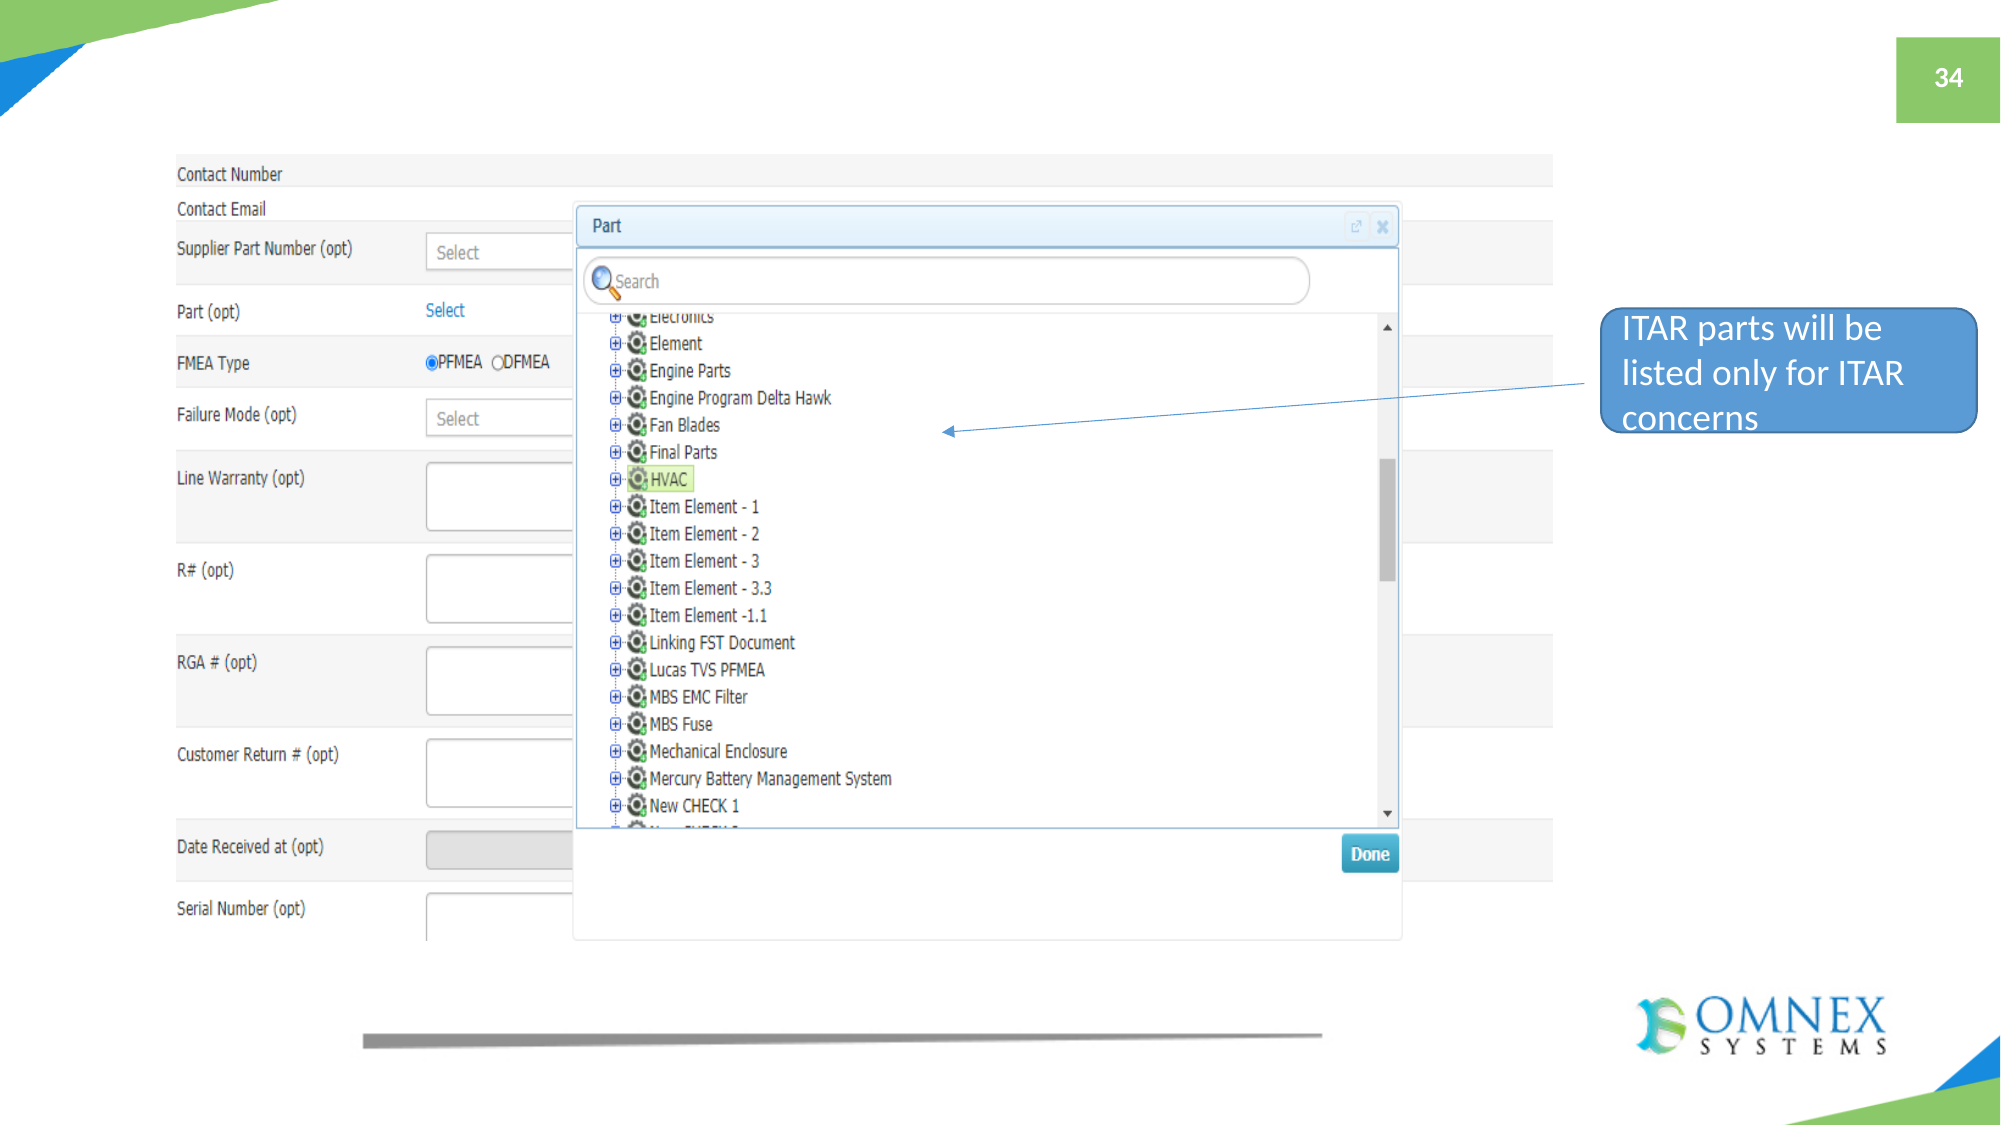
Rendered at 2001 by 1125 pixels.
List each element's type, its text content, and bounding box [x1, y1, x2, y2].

picture [0, 0, 283, 117]
slide_number 34 [1919, 46, 2000, 106]
picture [176, 154, 1553, 941]
text_box ITAR parts will be listed only for ITAR concerns [1600, 307, 1978, 434]
picture [1616, 978, 2001, 1125]
picture [349, 1013, 1354, 1062]
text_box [941, 383, 1585, 433]
